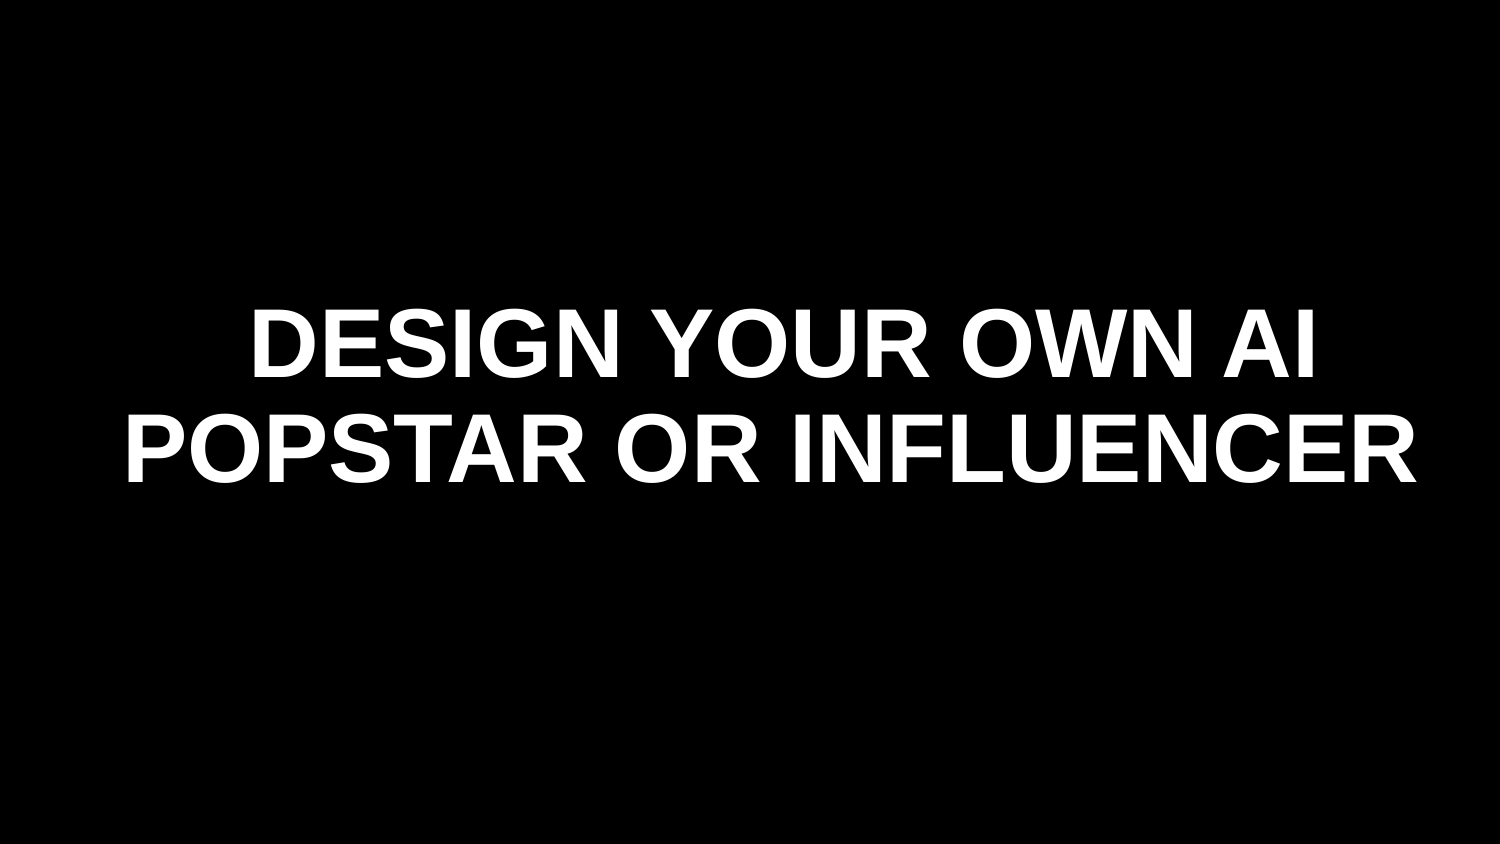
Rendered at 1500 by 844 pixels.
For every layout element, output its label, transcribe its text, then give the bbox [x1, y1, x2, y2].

title DESIGN YOUR OWN AI POPSTAR OR INFLUENCER [0, 316, 1500, 480]
